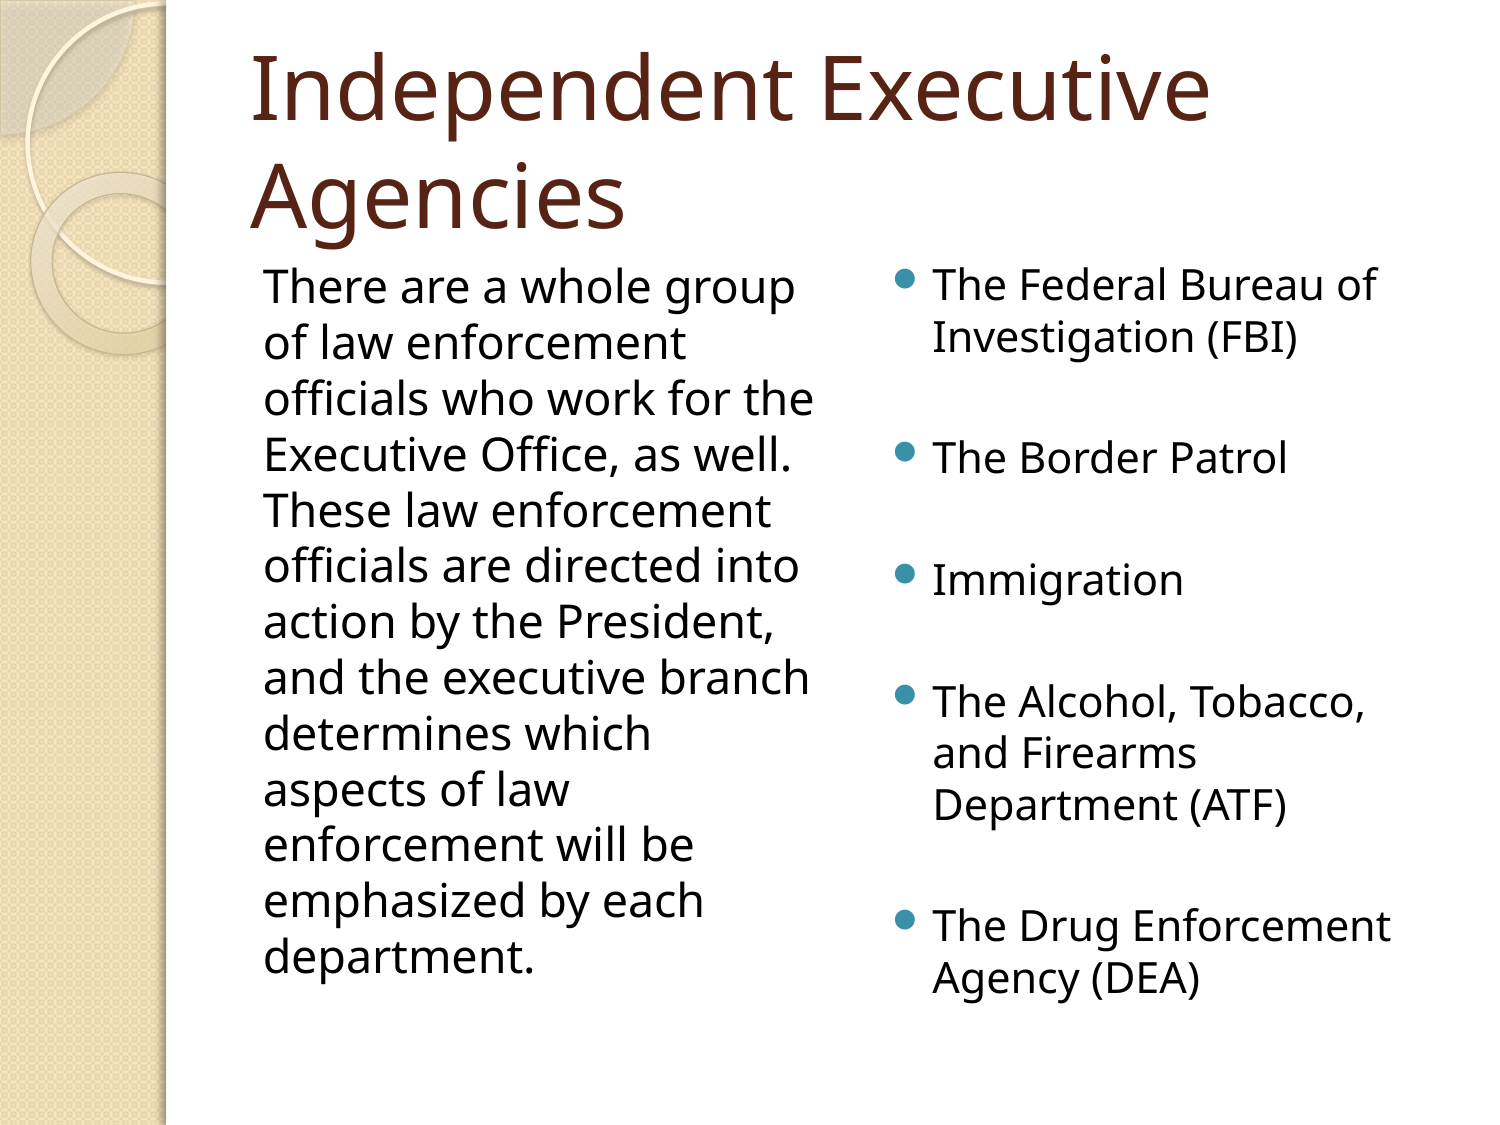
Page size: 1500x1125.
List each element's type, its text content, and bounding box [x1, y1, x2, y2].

list There are a whole group of law enforcement officials who work for the Executive Office, as well. These law enforcement officials are directed into action by the President, and the executive branch determines which aspects of law enforcement will be emphasized by each department. [235, 249, 836, 1015]
list The Federal Bureau of Investigation (FBI) The Border Patrol Immigration The Alcohol, Tobacco, and Firearms Department (ATF) The Drug Enforcement Agency (DEA) [865, 249, 1466, 1015]
title Independent Executive Agencies [235, 45, 1466, 233]
